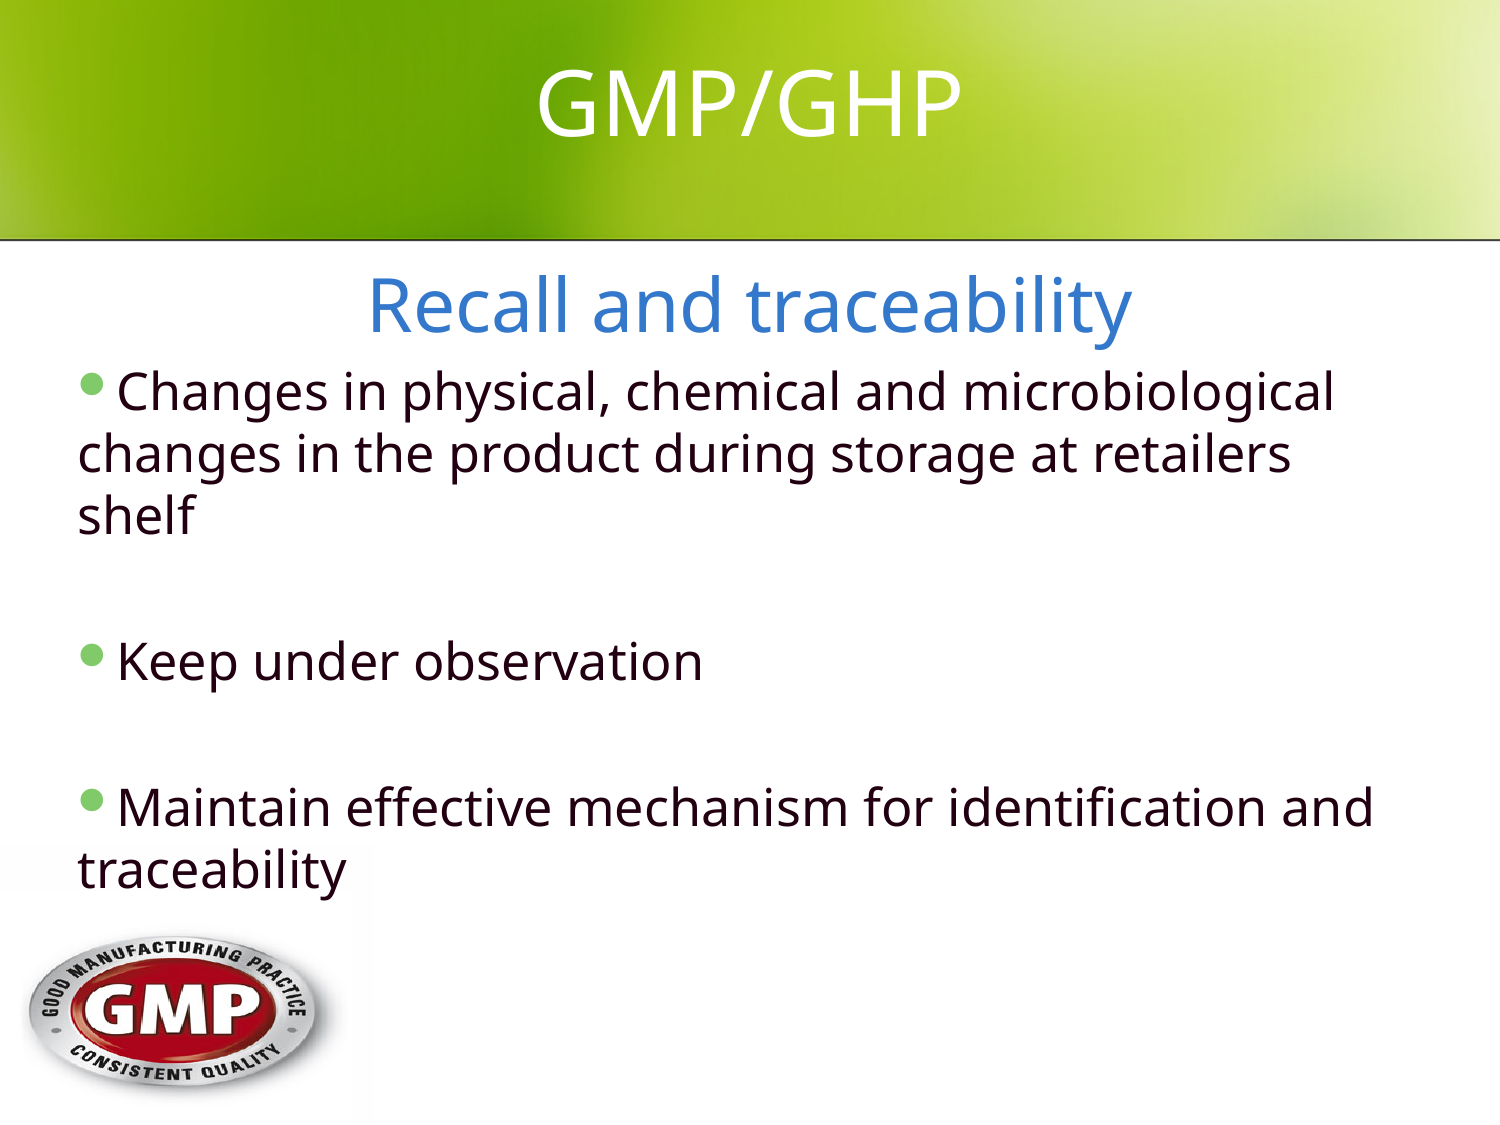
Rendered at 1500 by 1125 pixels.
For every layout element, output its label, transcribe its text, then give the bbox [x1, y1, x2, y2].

list Recall and traceability Changes in physical, chemical and microbiological changes in the product during storage at retailers shelf Keep under observation Maintain effective mechanism for identification and traceability [62, 249, 1438, 913]
picture [0, 0, 1500, 1125]
title GMP/GHP [62, 24, 1438, 176]
